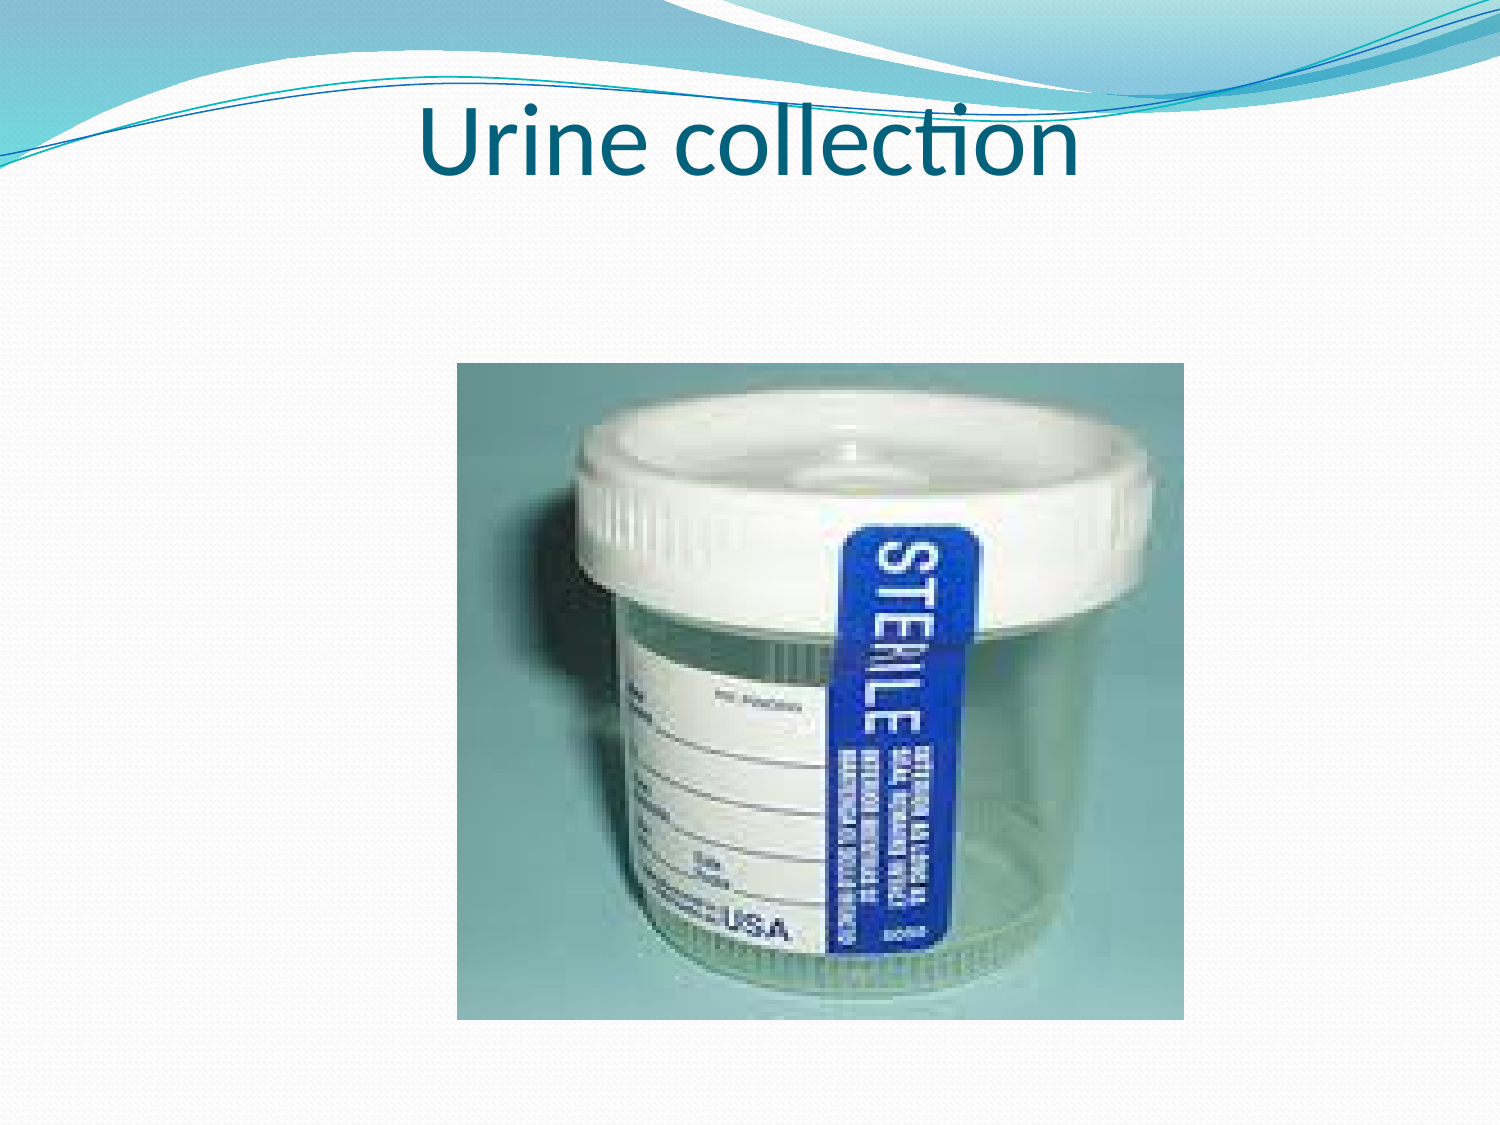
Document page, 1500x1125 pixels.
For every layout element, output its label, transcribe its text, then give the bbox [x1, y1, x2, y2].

title Urine collection [75, 8, 1425, 197]
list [456, 363, 1184, 1020]
